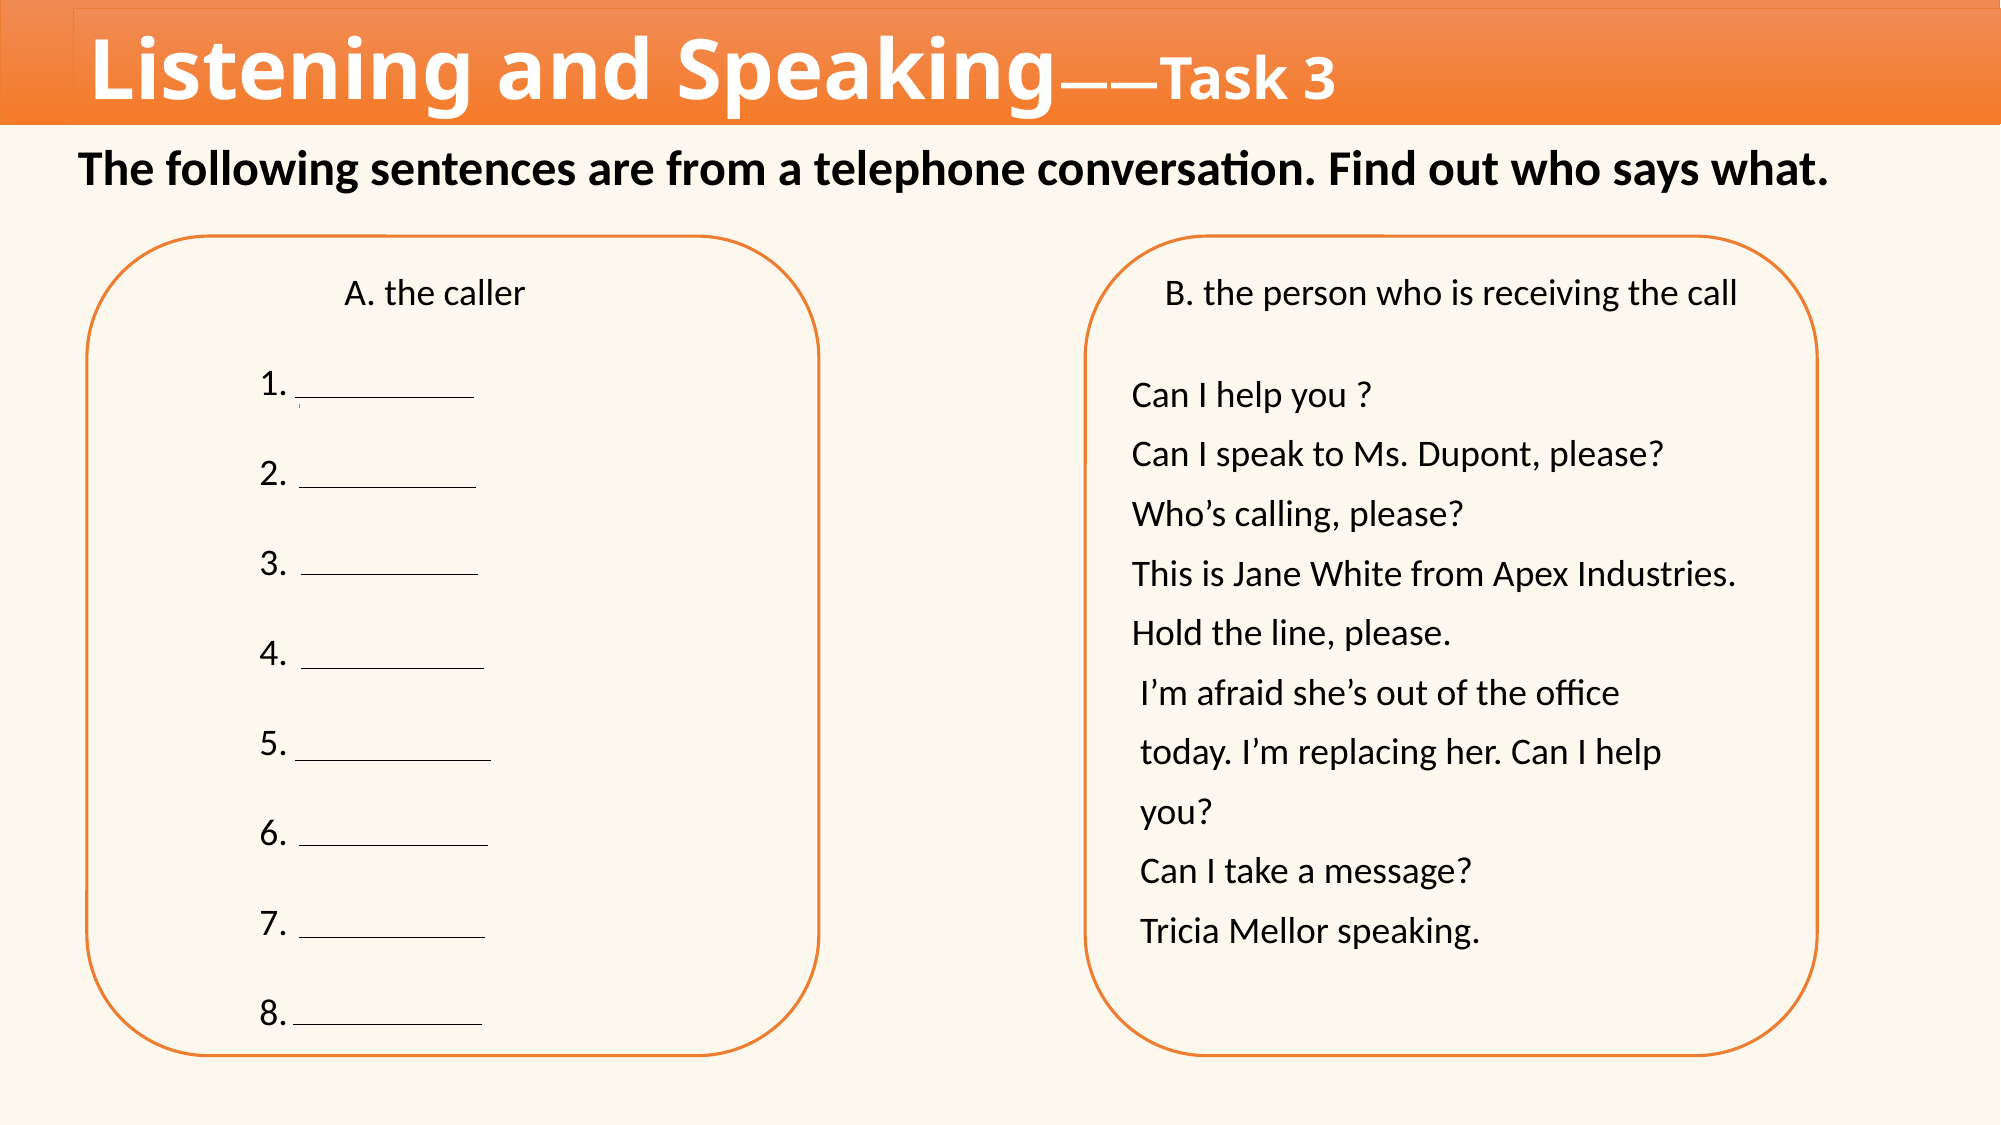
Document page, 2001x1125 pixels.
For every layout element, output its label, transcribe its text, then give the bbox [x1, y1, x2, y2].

text_box Can I help you ? Can I speak to Ms. Dupont, please? Who’s calling, please? This is Jane White from Apex Industries. Hold the line, please. I’m afraid she’s out of the office today. I’m replacing her. Can I help you? Can I take a message? Tricia Mellor speaking. [1100, 347, 1787, 1004]
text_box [0, 0, 2000, 125]
text_box B. the person who is receiving the call [1149, 260, 1767, 320]
text_box [1084, 235, 1819, 1057]
text_box The following sentences are from a telephone conversation. Find out who says what. [63, 127, 1962, 203]
text_box [85, 235, 820, 1057]
text_box A. the caller 1. 2. 3. 4. 5. 6. 7. 8. [244, 260, 662, 1040]
